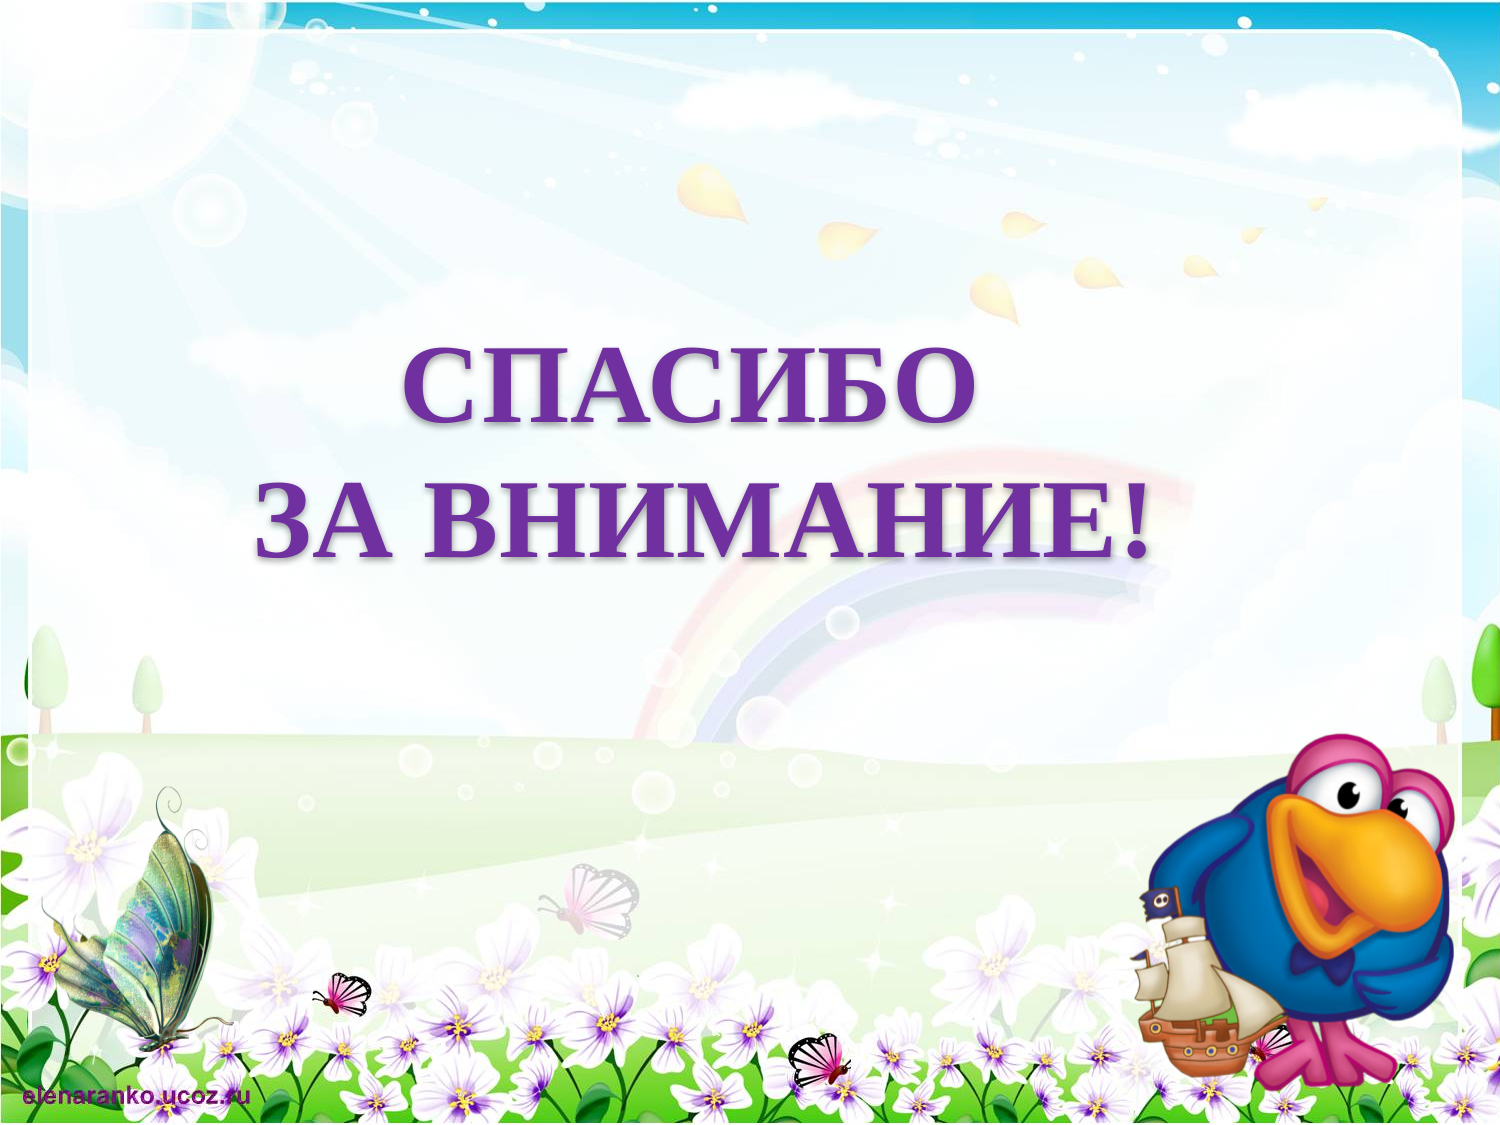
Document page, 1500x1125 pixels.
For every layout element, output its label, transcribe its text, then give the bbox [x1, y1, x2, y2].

picture [0, 0, 1500, 1125]
text_box СПАСИБО ЗА ВНИМАНИЕ! [96, 302, 1314, 588]
